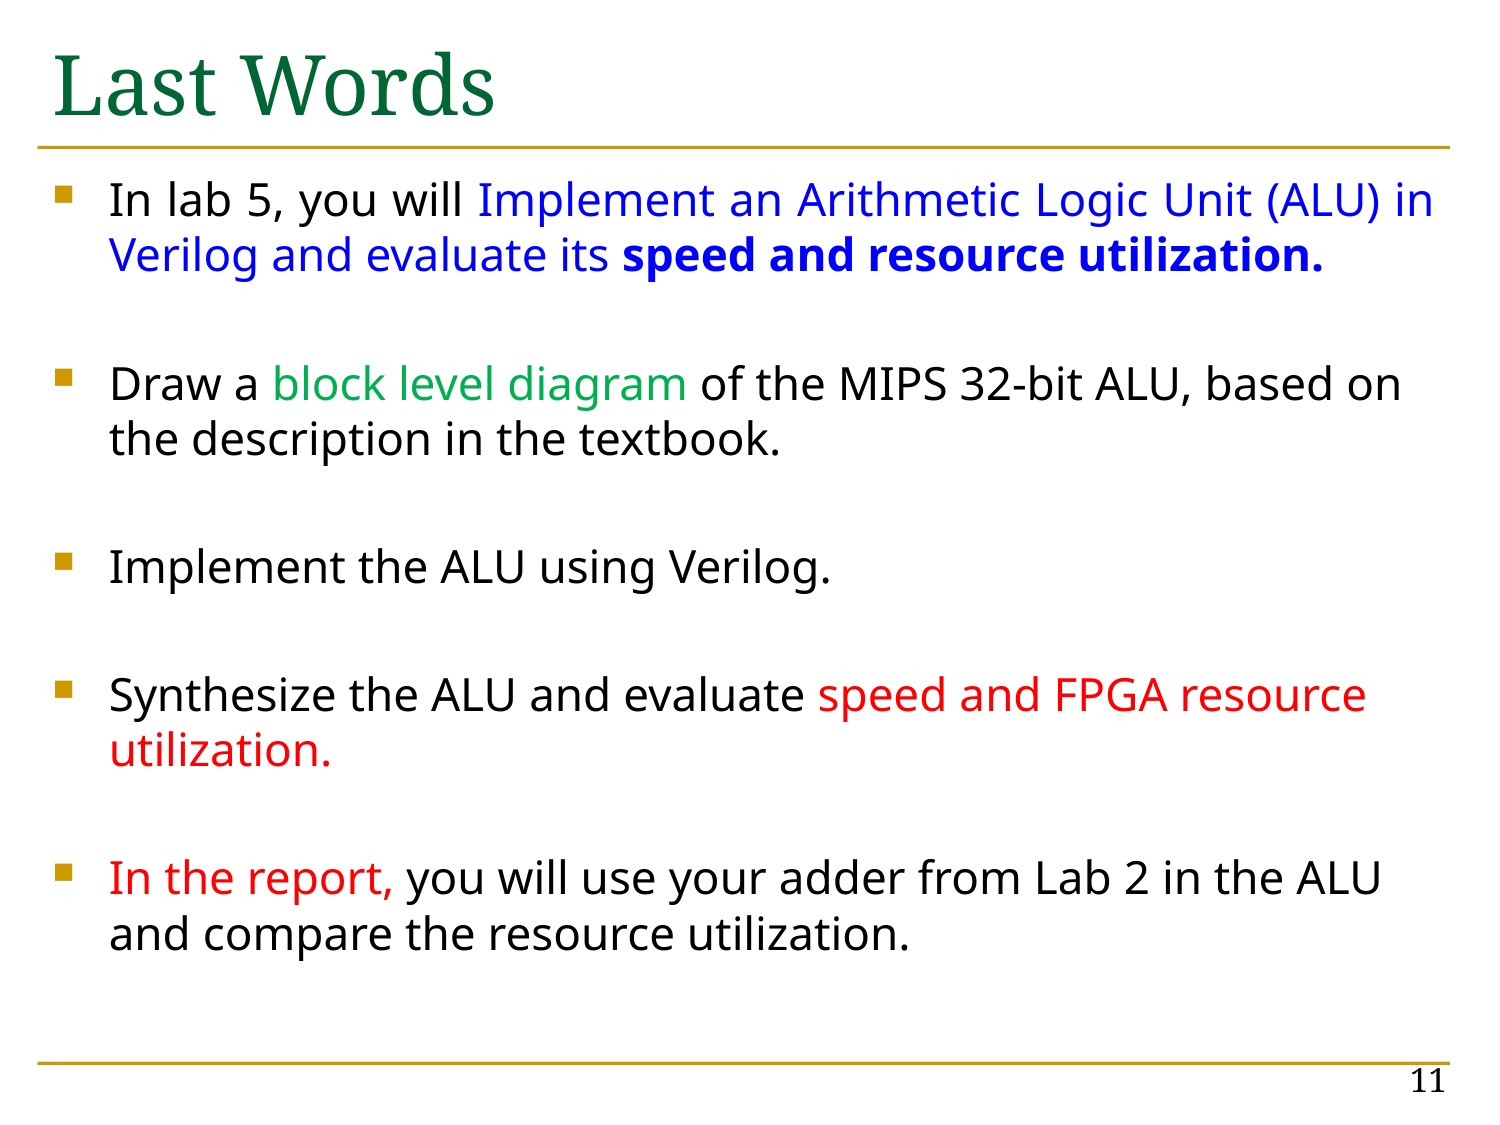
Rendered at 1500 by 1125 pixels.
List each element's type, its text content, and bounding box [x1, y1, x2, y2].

list In lab 5, you will Implement an Arithmetic Logic Unit (ALU) in Verilog and evaluate its speed and resource utilization. Draw a block level diagram of the MIPS 32-bit ALU, based on the description in the textbook. Implement the ALU using Verilog. Synthesize the ALU and evaluate speed and FPGA resource utilization. In the report, you will use your adder from Lab 2 in the ALU and compare the resource utilization. [37, 163, 1450, 1016]
slide_number 11 [1111, 1036, 1462, 1112]
title Last Words [37, 24, 1450, 163]
